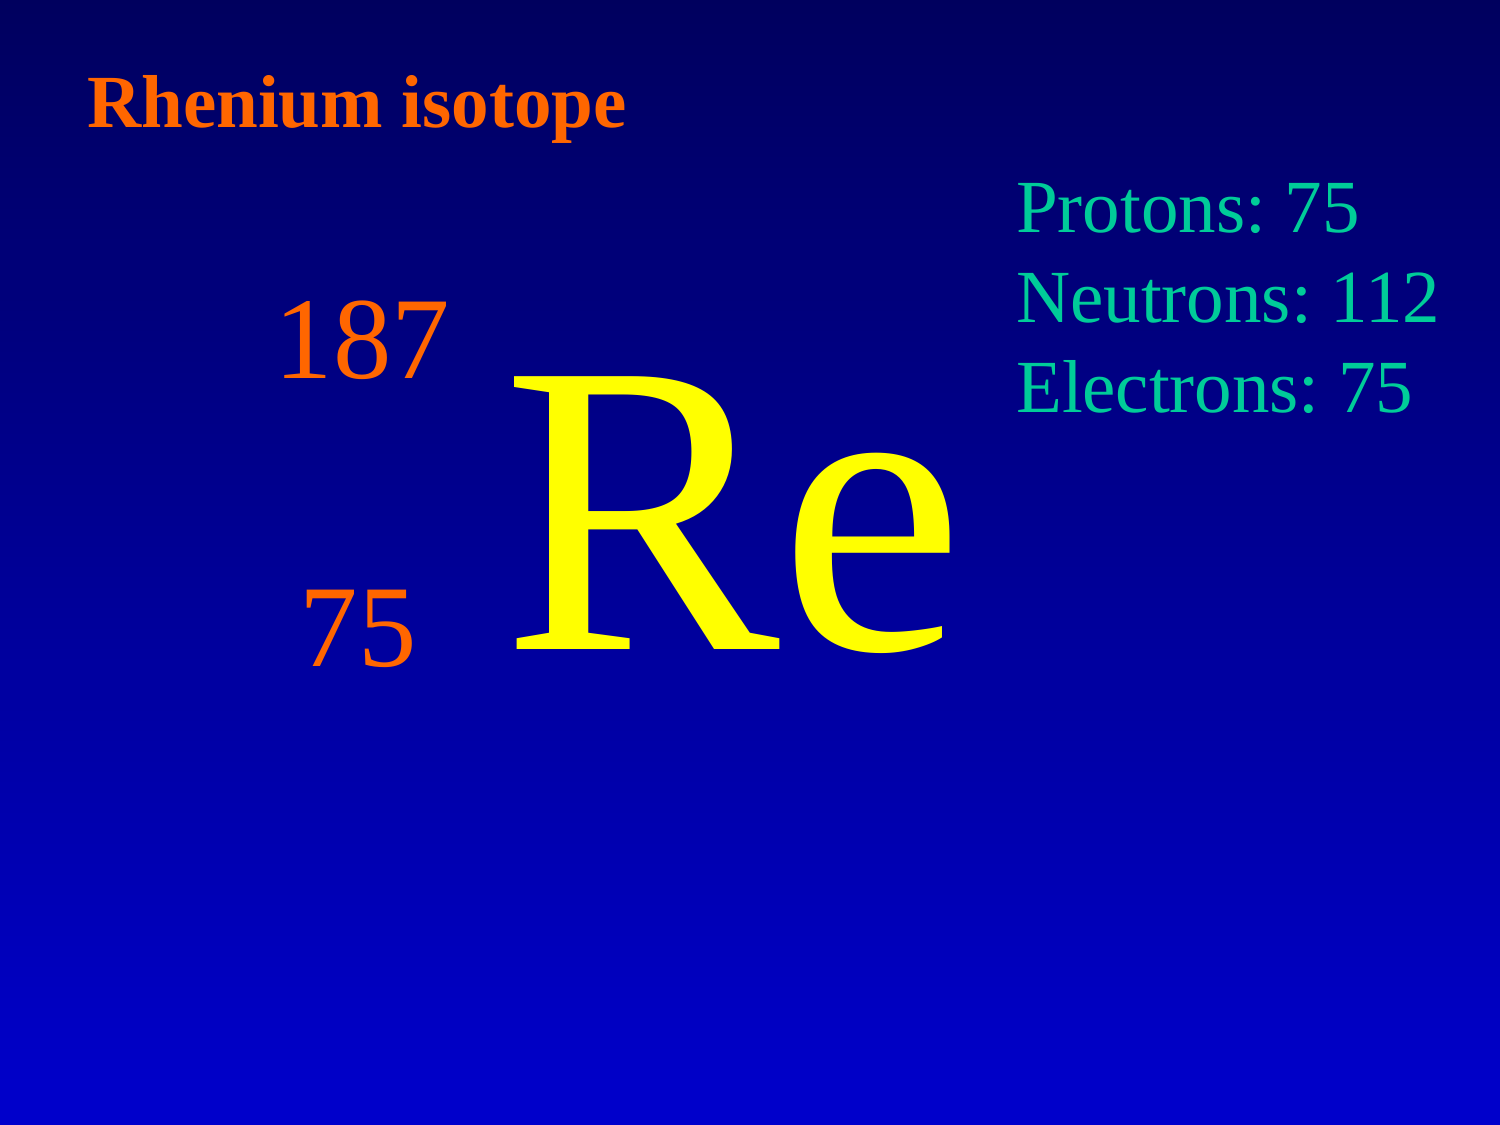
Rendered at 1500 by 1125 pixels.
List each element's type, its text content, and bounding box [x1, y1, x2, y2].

text_box 187 [259, 254, 466, 410]
text_box Rhenium isotope [72, 44, 642, 150]
text_box 75 [284, 542, 432, 697]
text_box Re [487, 224, 981, 740]
text_box Protons: 75 Neutrons: 112 Electrons: 75 [1001, 149, 1456, 435]
